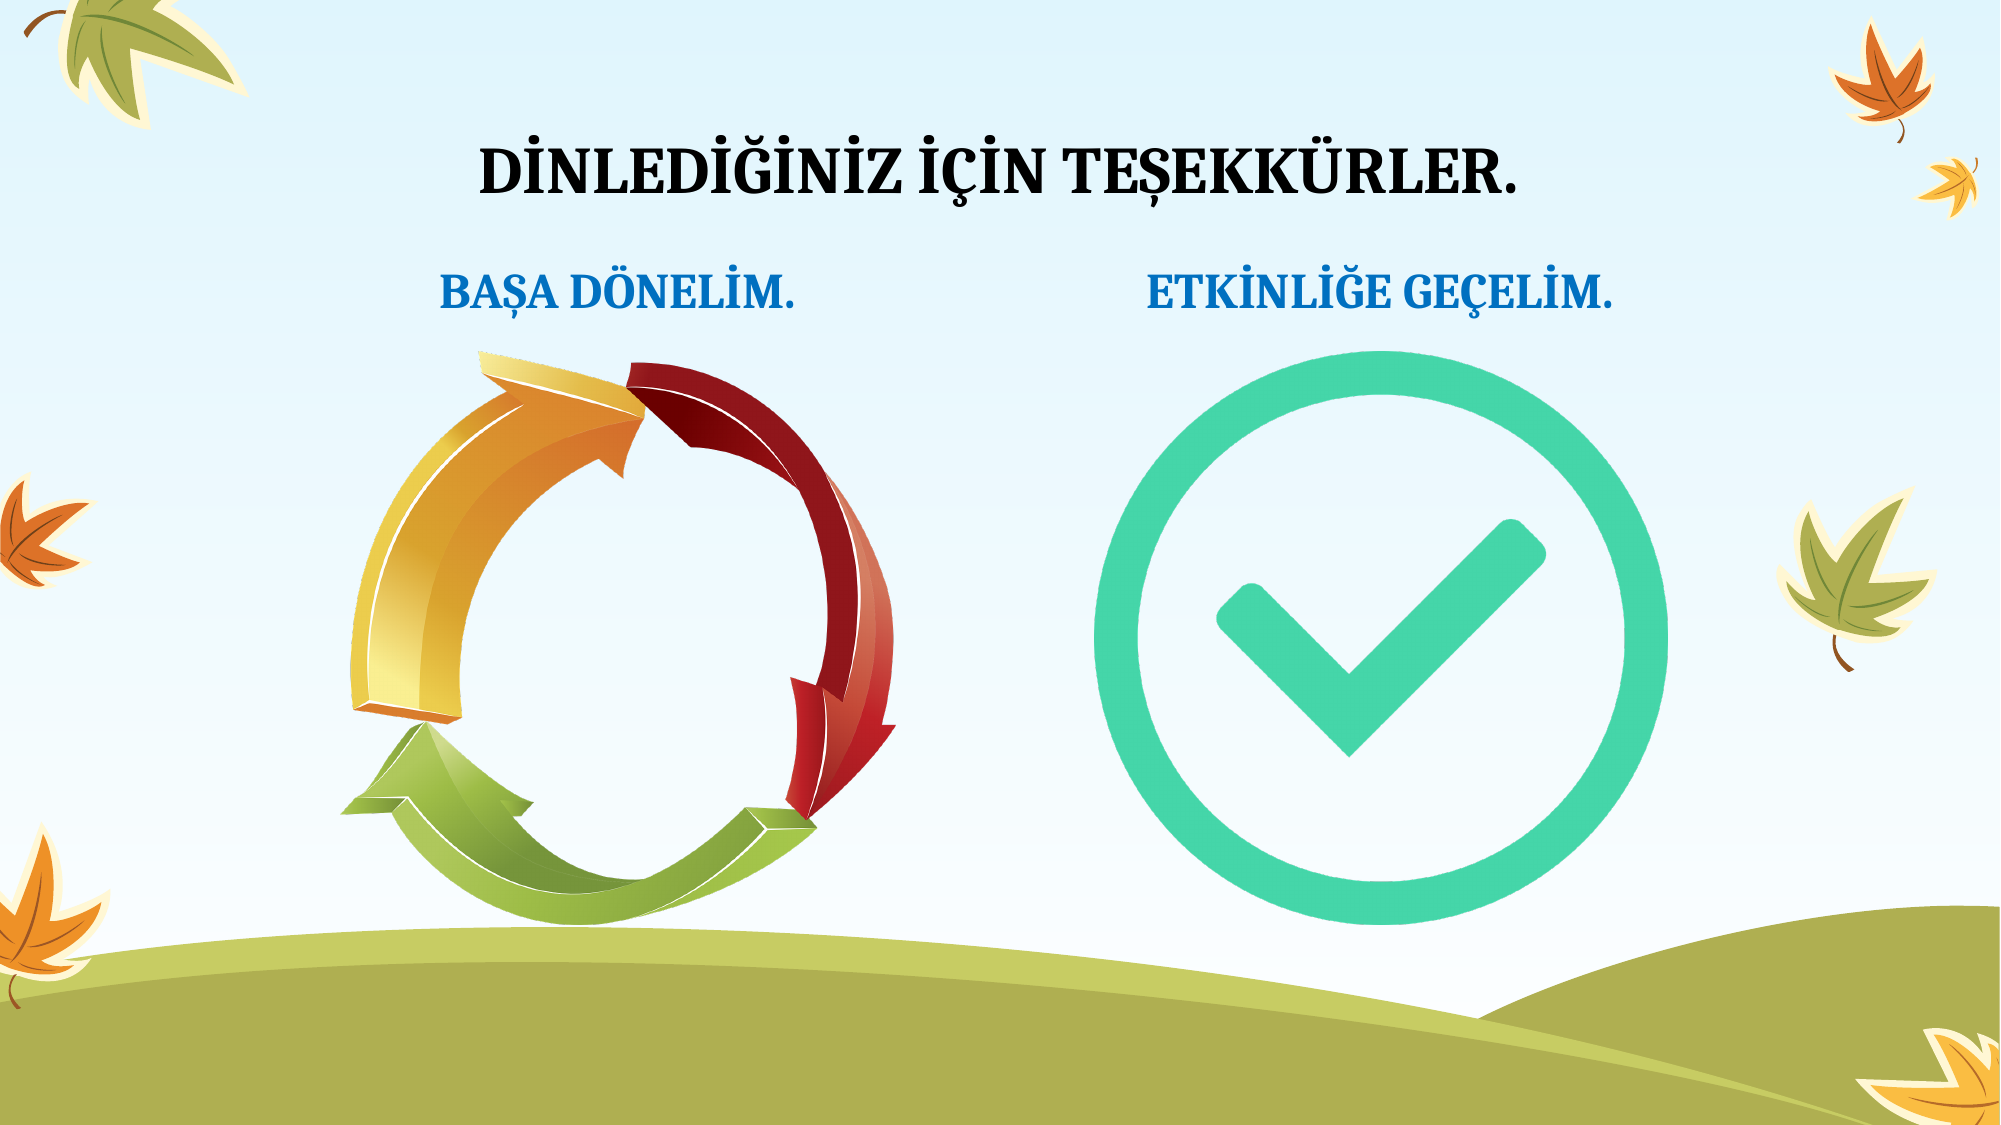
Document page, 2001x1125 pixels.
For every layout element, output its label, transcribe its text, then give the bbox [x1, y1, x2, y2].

list ETKİNLİĞE GEÇELİM. [1013, 225, 1749, 352]
title DİNLEDİĞİNİZ İÇİN TEŞEKKÜRLER. [249, 12, 1749, 216]
list BAŞA DÖNELİM. [250, 225, 986, 352]
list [1094, 351, 1668, 925]
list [340, 351, 896, 925]
